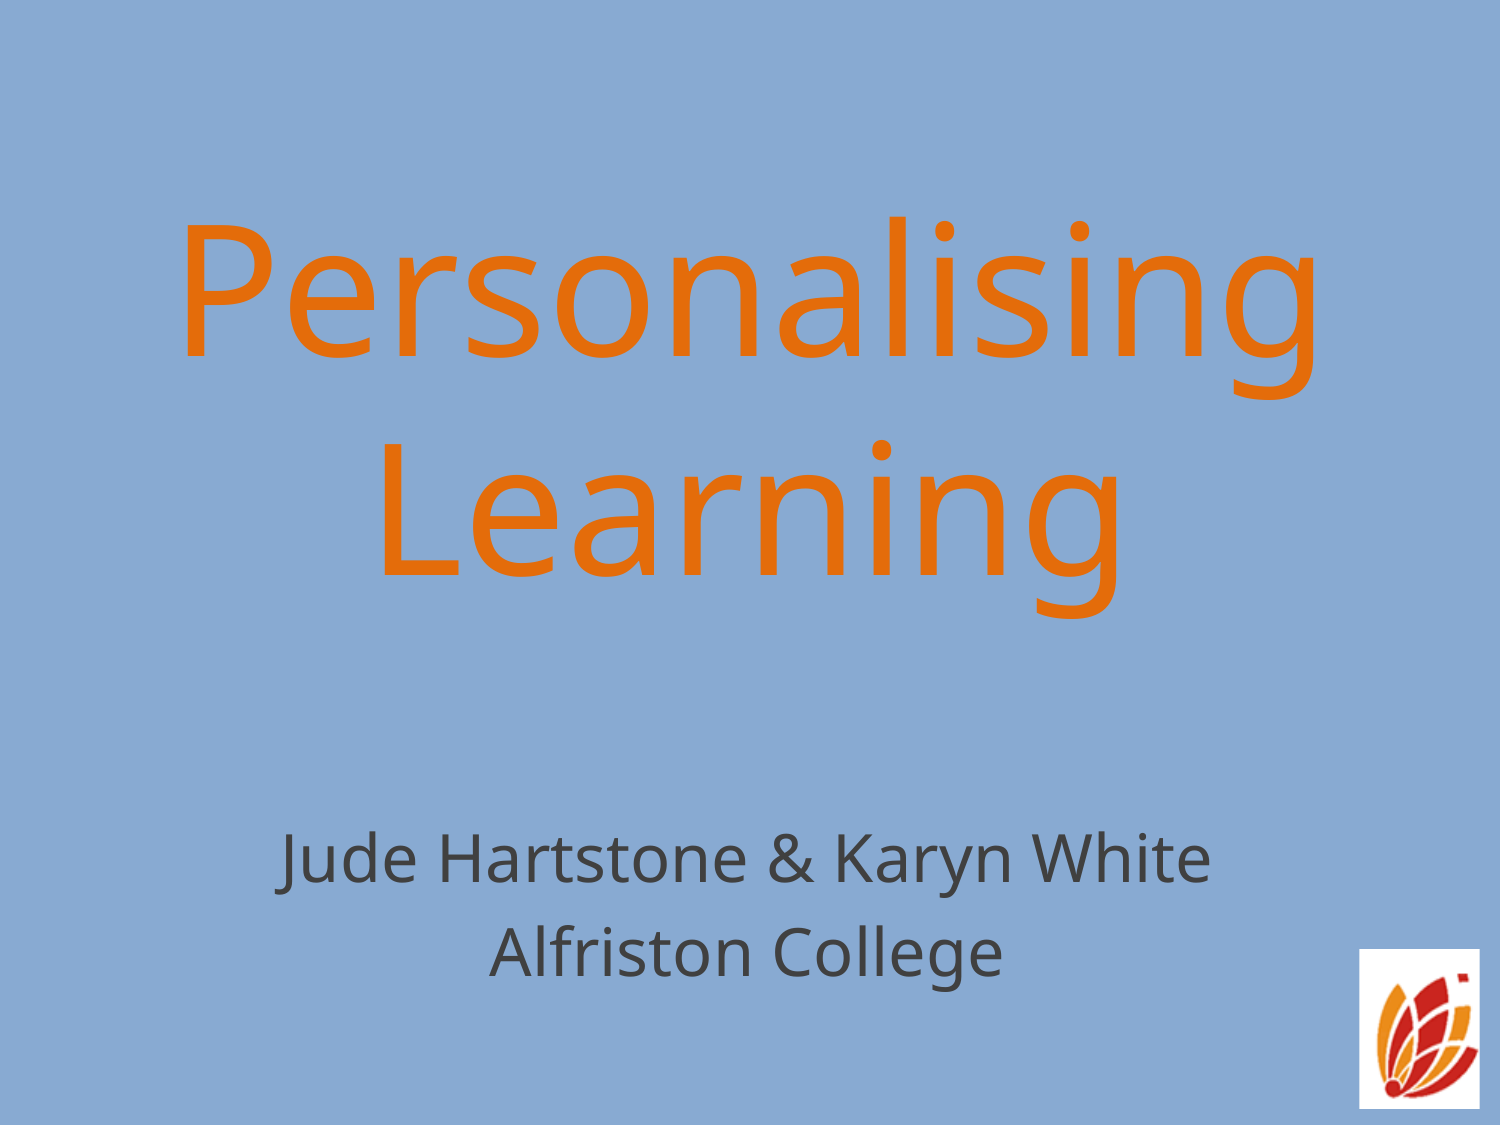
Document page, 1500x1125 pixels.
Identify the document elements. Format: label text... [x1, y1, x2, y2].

title Personalising Learning [58, 128, 1442, 657]
picture [1359, 948, 1480, 1110]
subtitle Jude Hartstone & Karyn White Alfriston College [222, 808, 1273, 1097]
